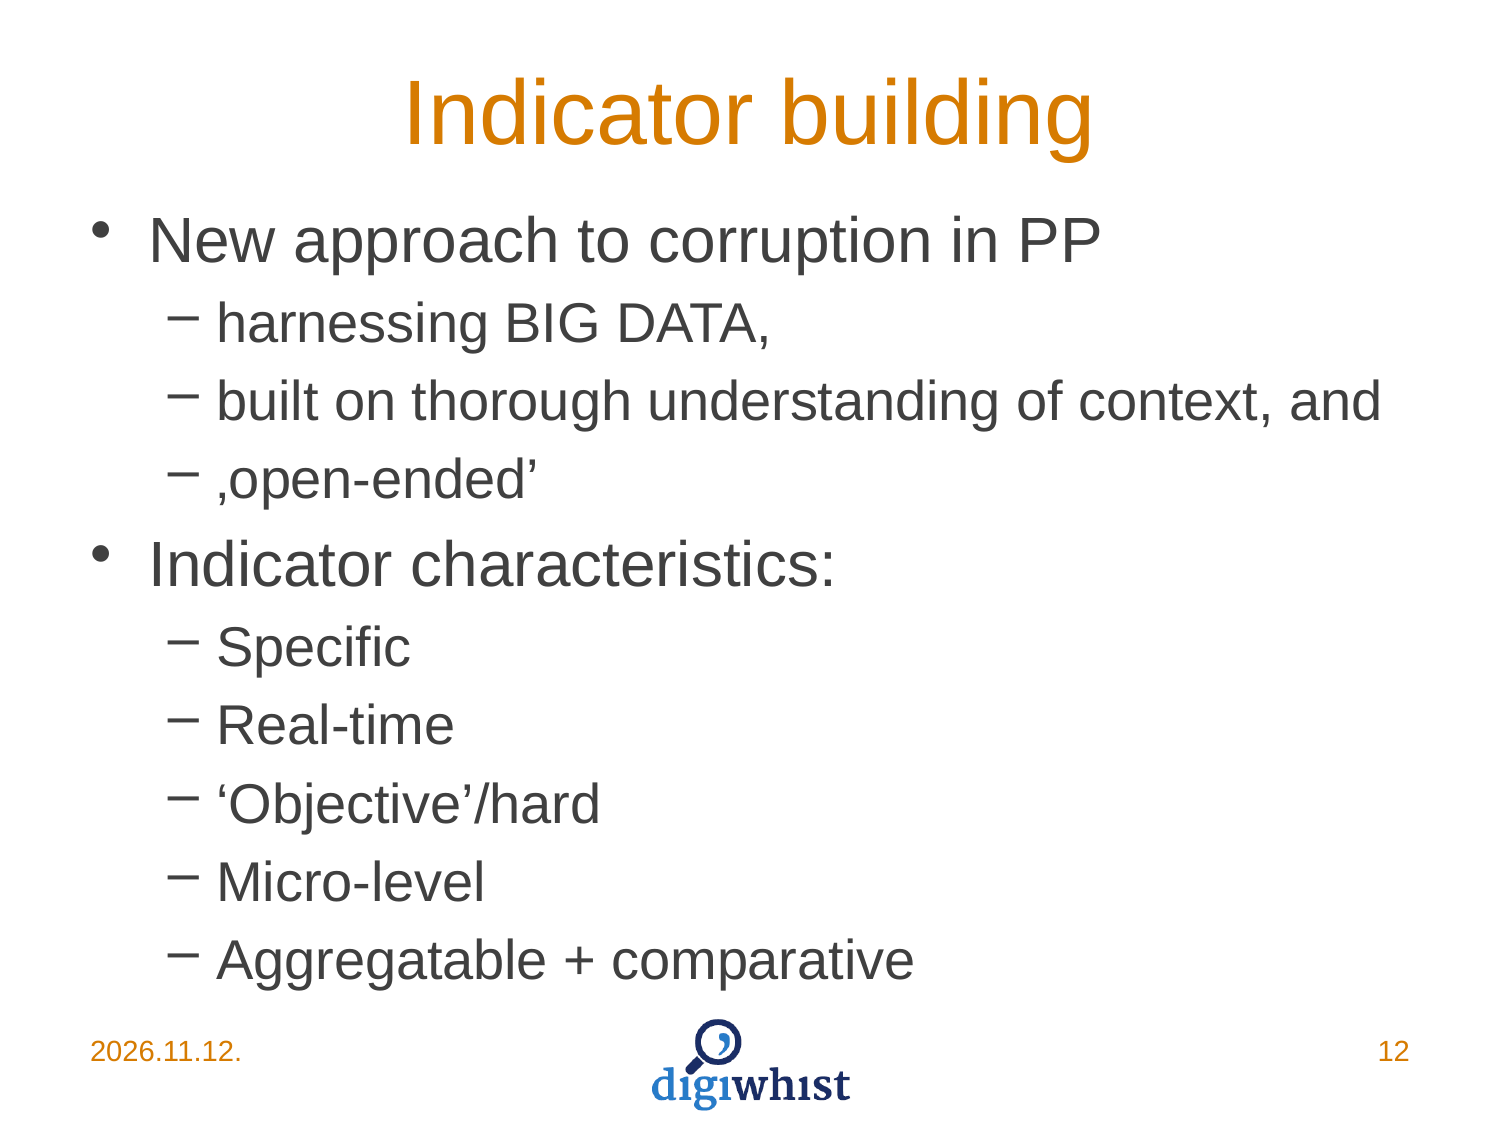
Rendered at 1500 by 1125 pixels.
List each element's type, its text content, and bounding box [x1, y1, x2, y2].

list New approach to corruption in PP harnessing BIG DATA, built on thorough understanding of context, and ‚open-ended’ Indicator characteristics: Specific Real-time ‘Objective’/hard Micro-level Aggregatable + comparative [75, 190, 1425, 1012]
title Indicator building [75, 30, 1425, 184]
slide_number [74, 1024, 426, 1103]
slide_number 12 [1074, 1024, 1426, 1103]
picture [642, 1012, 858, 1115]
